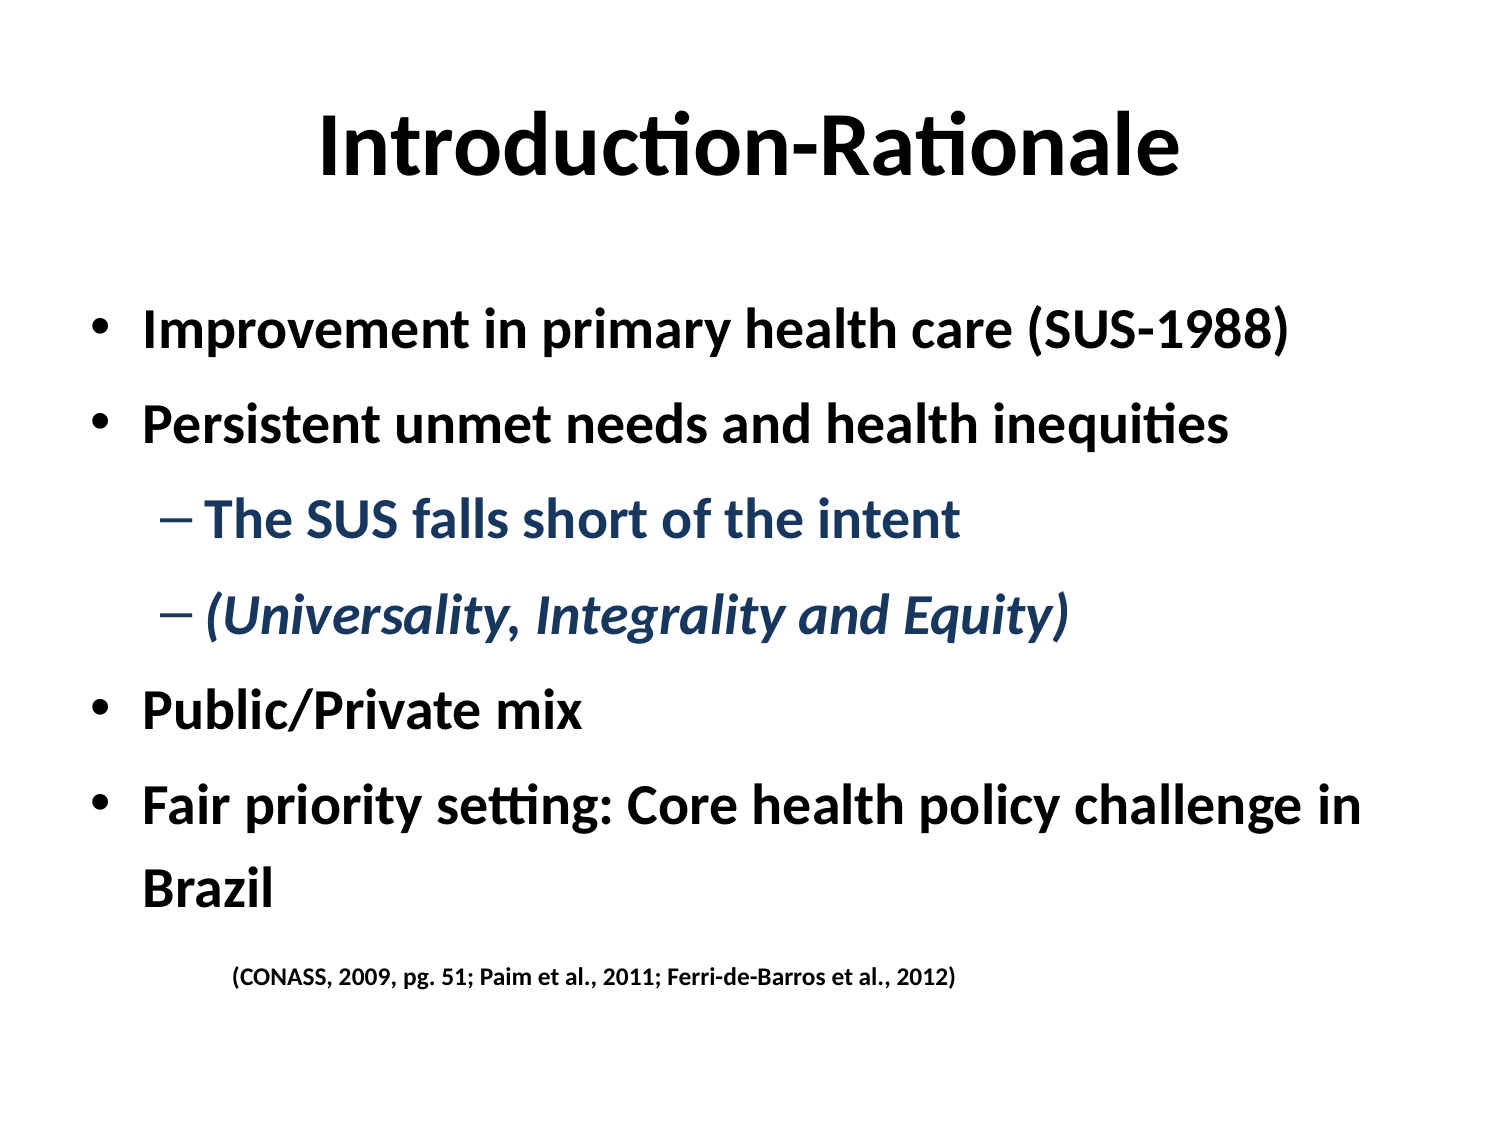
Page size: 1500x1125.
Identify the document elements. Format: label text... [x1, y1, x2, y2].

title Introduction-Rationale [75, 45, 1425, 233]
list Improvement in primary health care (SUS-1988) Persistent unmet needs and health inequities The SUS falls short of the intent (Universality, Integrality and Equity) Public/Private mix Fair priority setting: Core health policy challenge in Brazil (CONASS, 2009, pg. 51; Paim et al., 2011; Ferri-de-Barros et al., 2012) [75, 262, 1425, 1005]
